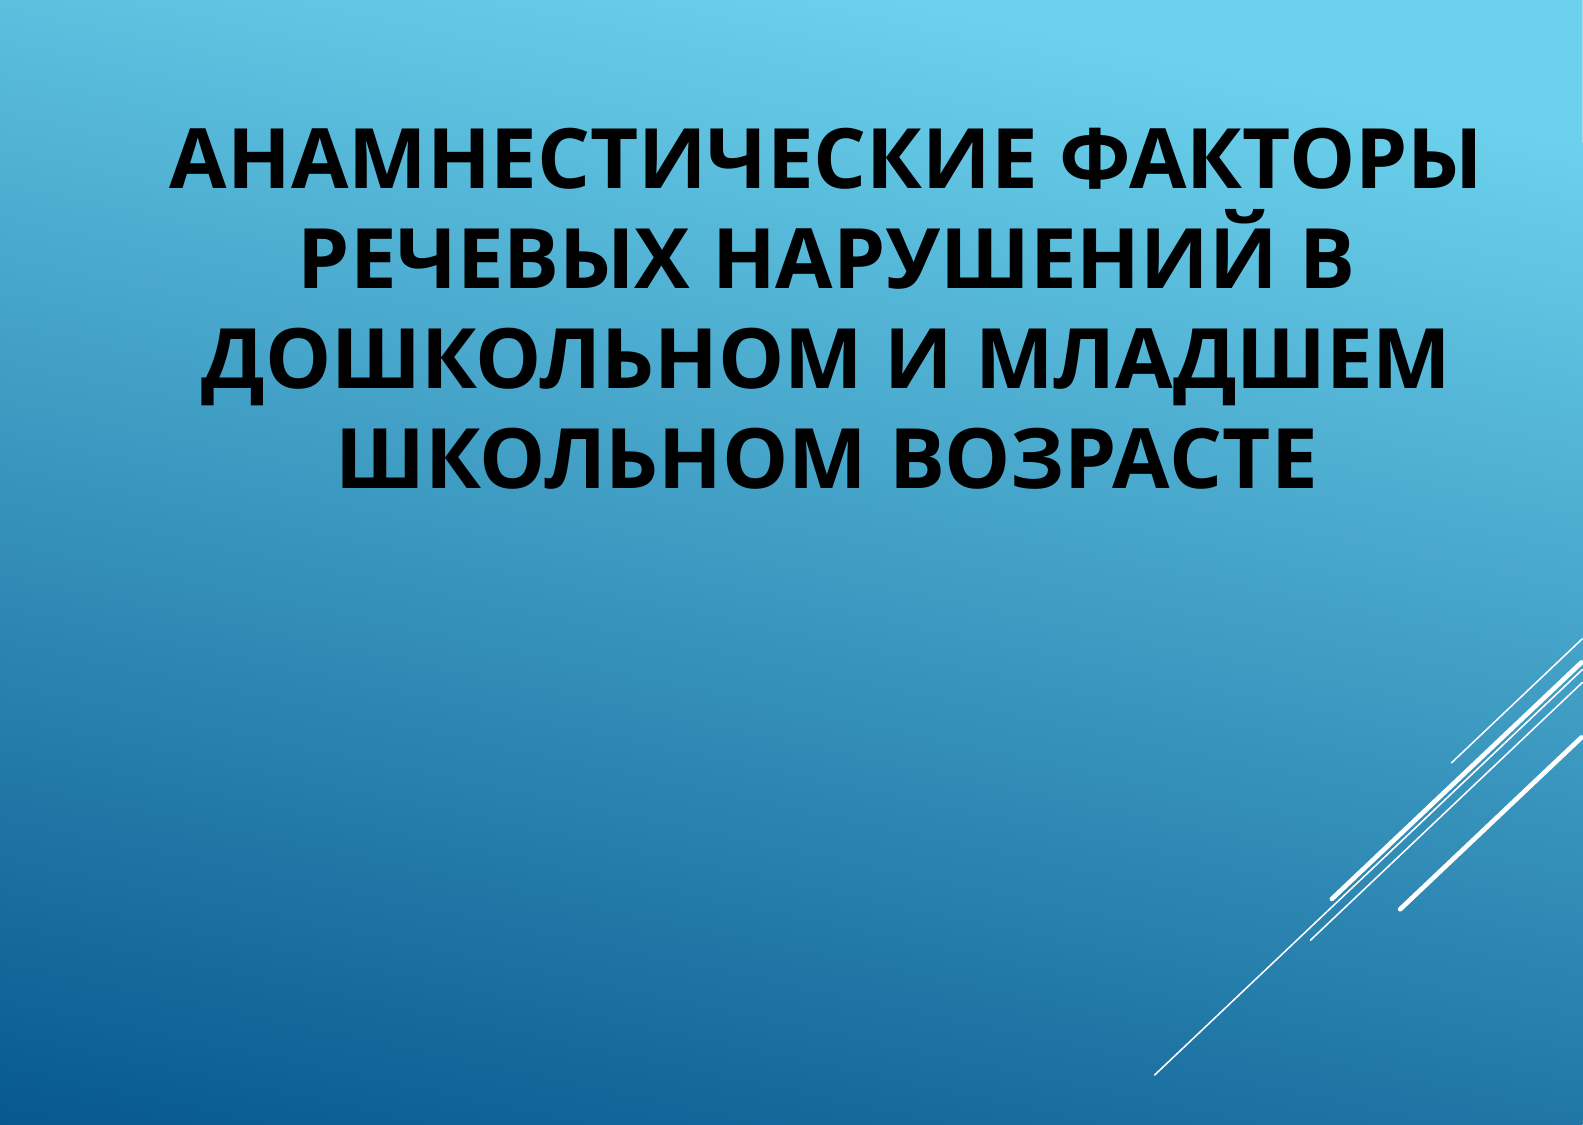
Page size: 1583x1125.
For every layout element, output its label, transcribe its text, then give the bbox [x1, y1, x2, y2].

title Анамнестические факторы речевых нарушений в дошкольном и младшем школьном возрасте [70, 66, 1583, 544]
